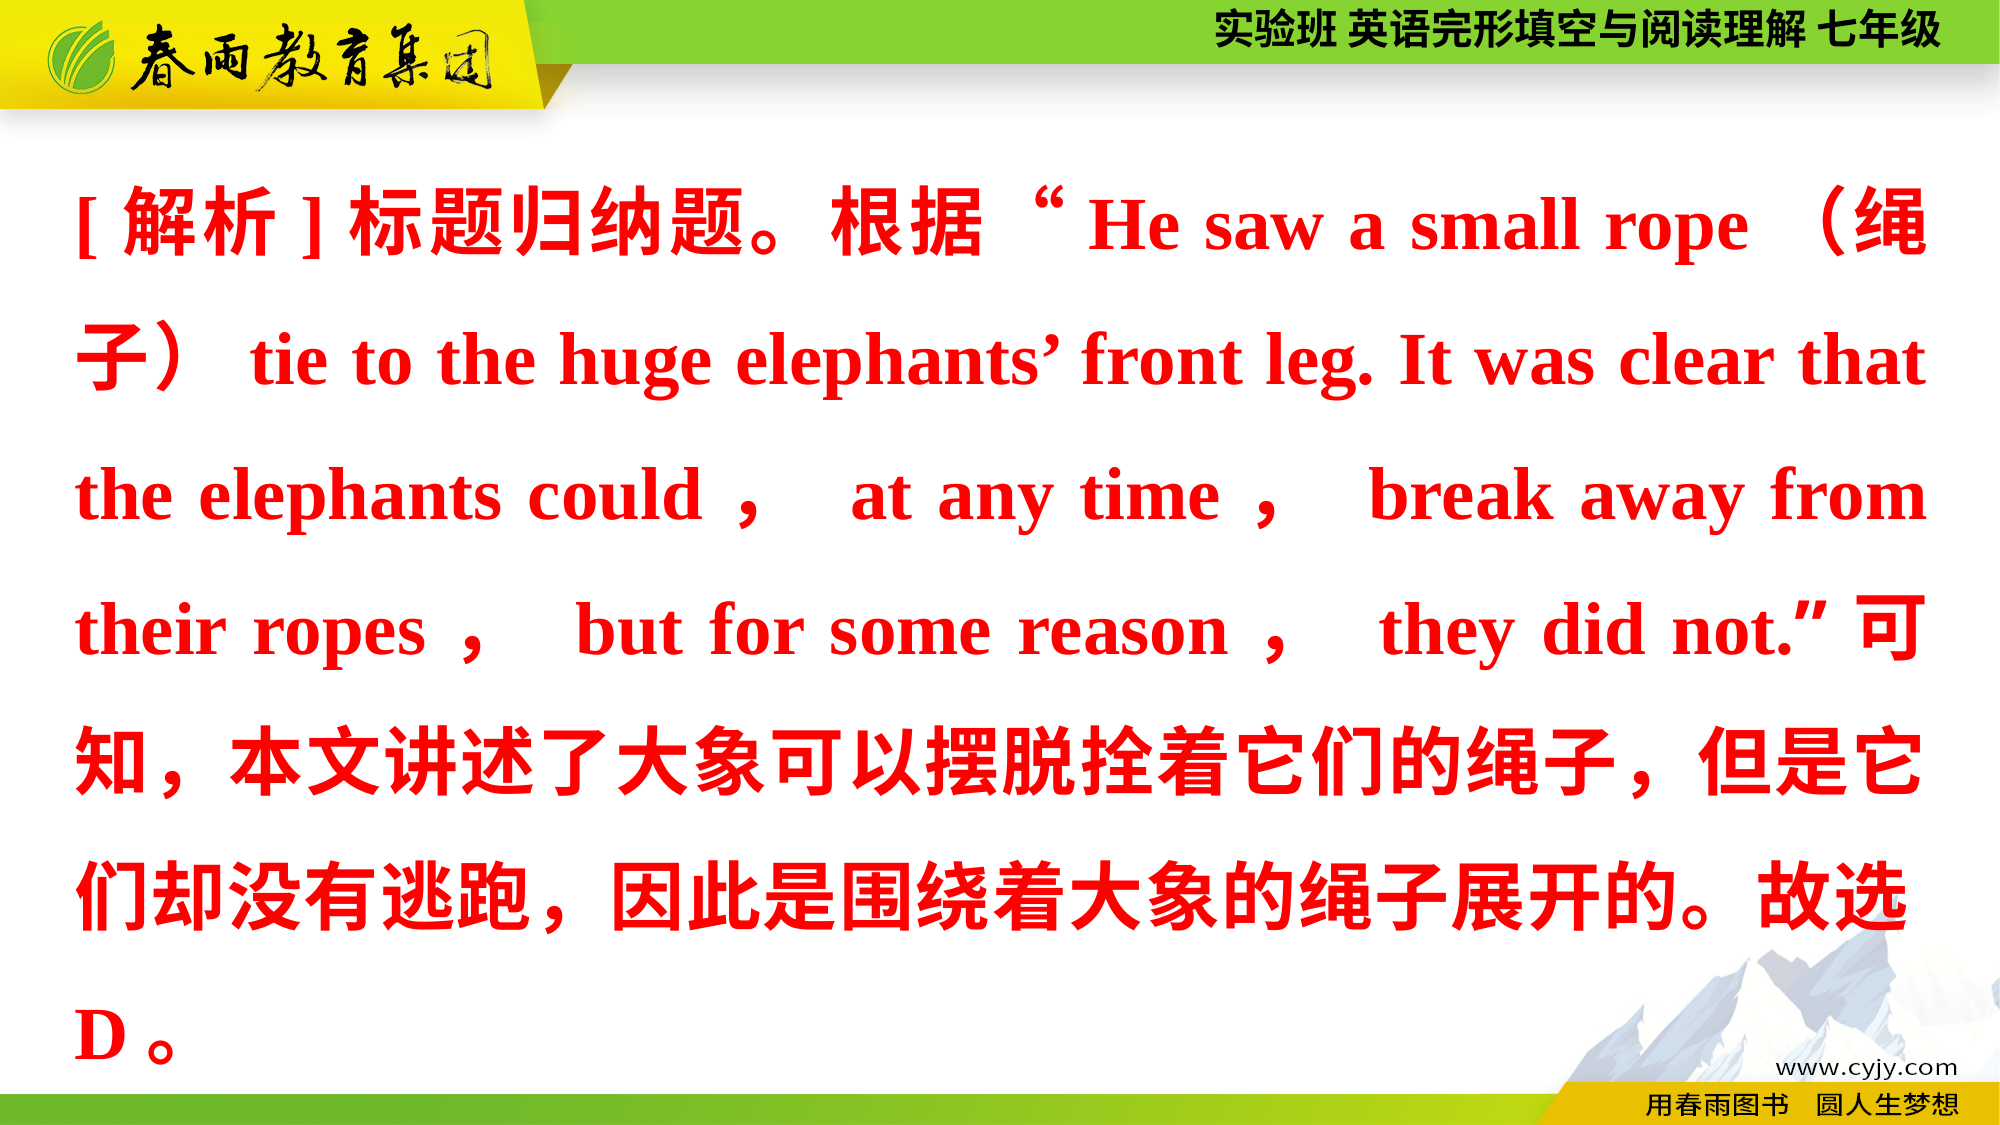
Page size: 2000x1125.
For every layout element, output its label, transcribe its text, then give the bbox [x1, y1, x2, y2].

list [解析]标题归纳题。根据“He saw a small rope（绳子）tie to the huge elephants’ front leg. It was clear that the elephants could， at any time， break away from their ropes， but for some reason， they did not.”可知，本文讲述了大象可以摆脱拴着它们的绳子，但是它们却没有逃跑，因此是围绕着大象的绳子展开的。故选D。 [59, 122, 1944, 939]
picture [0, 0, 2000, 1125]
